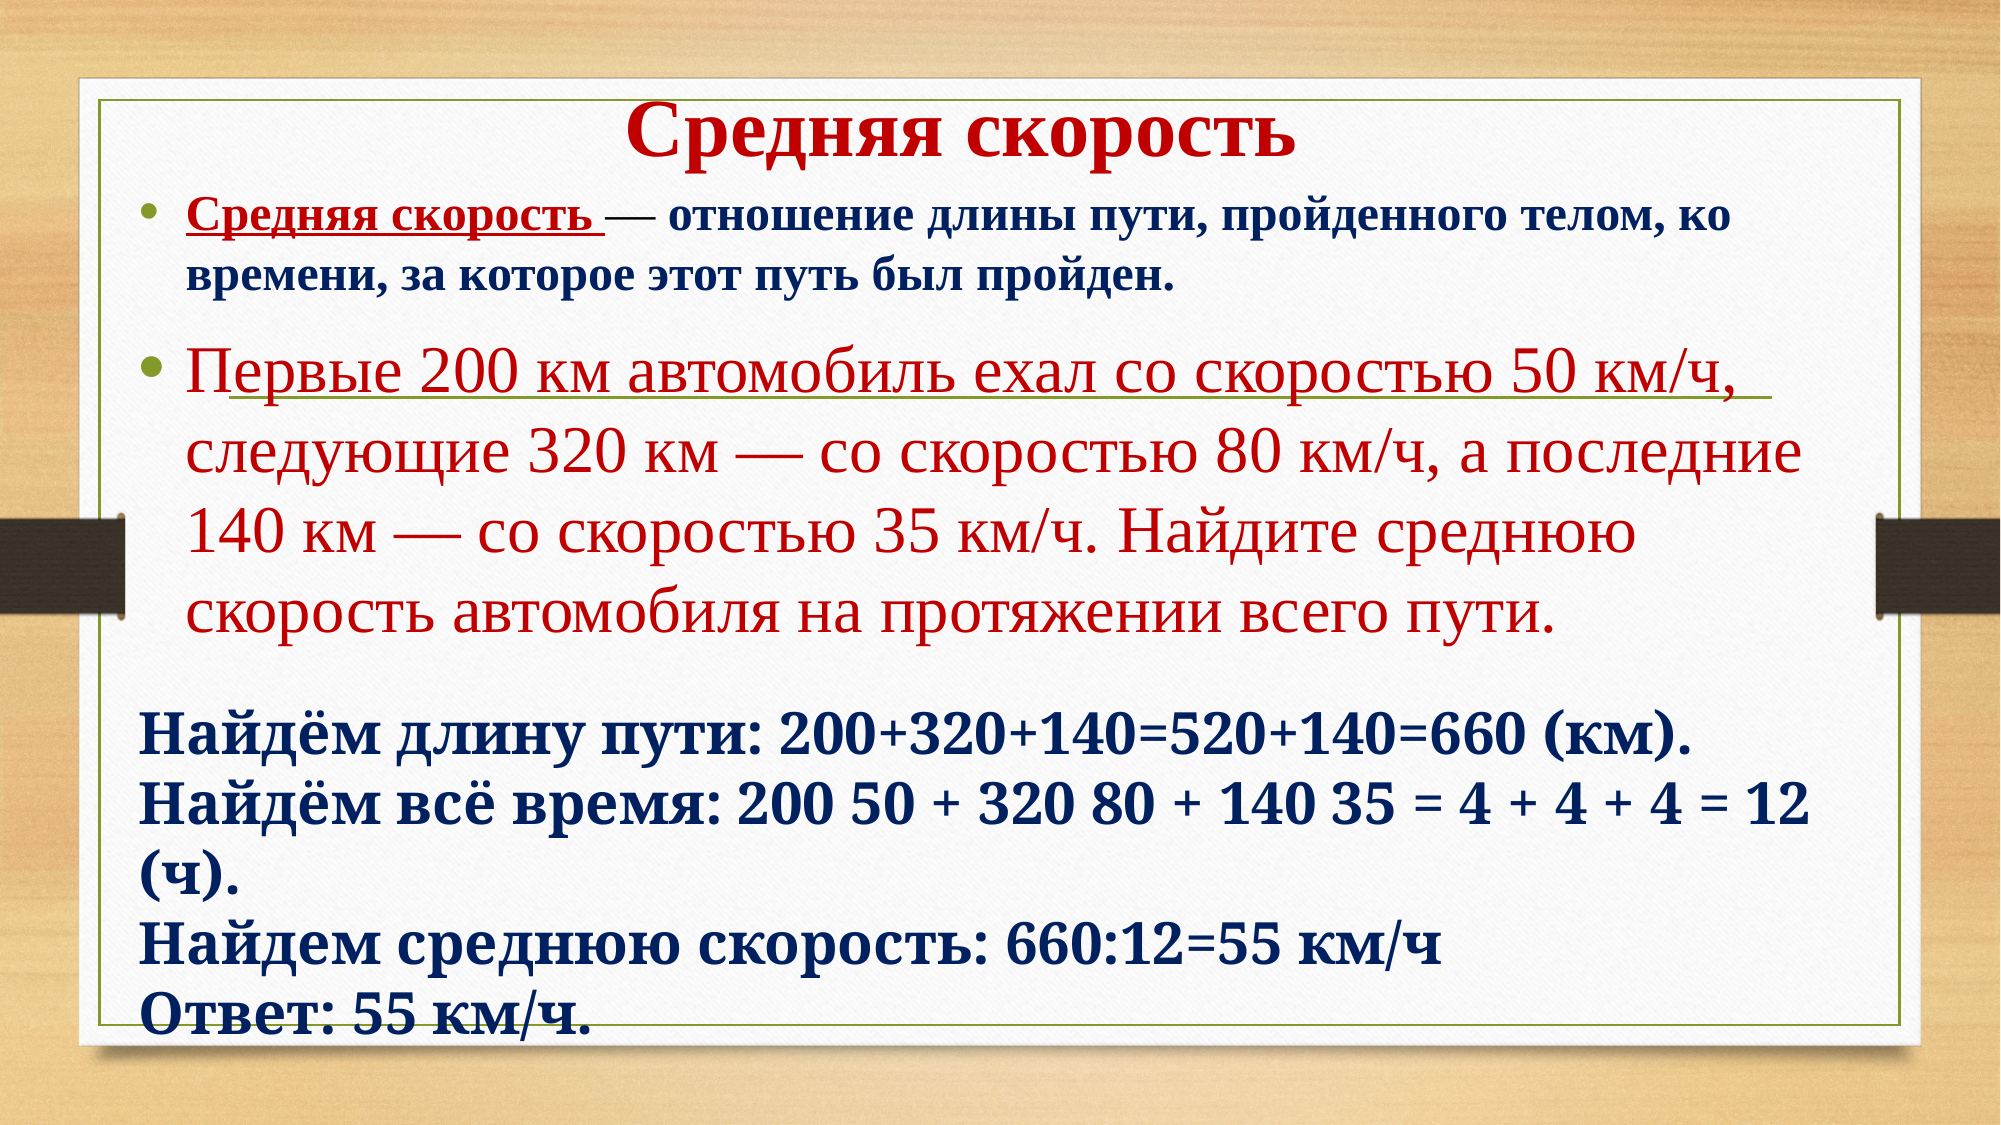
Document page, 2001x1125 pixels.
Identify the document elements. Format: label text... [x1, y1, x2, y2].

text_box Найдём длину пути: 200+320+140=520+140=660 (км). Найдём всё время: 200 50 + 320 80 + 140 35 = 4 + 4 + 4 = 12 (ч). Найдем среднюю скорость: 660:12=55 км/ч Ответ: 55 км/ч. [123, 688, 1925, 1054]
list Средняя скорость ― отношение длины пути, пройденного телом, ко времени, за которое этот путь был пройден. Первые 200 км автомобиль ехал со скоростью 50 км/ч, следующие 320 км ― со скоростью 80 км/ч, а последние 140 км ― со скоростью 35 км/ч. Найдите среднюю скорость автомобиля на протяжении всего пути. [123, 172, 1849, 657]
title Средняя скорость [173, 65, 1749, 172]
picture [0, 0, 2001, 1125]
